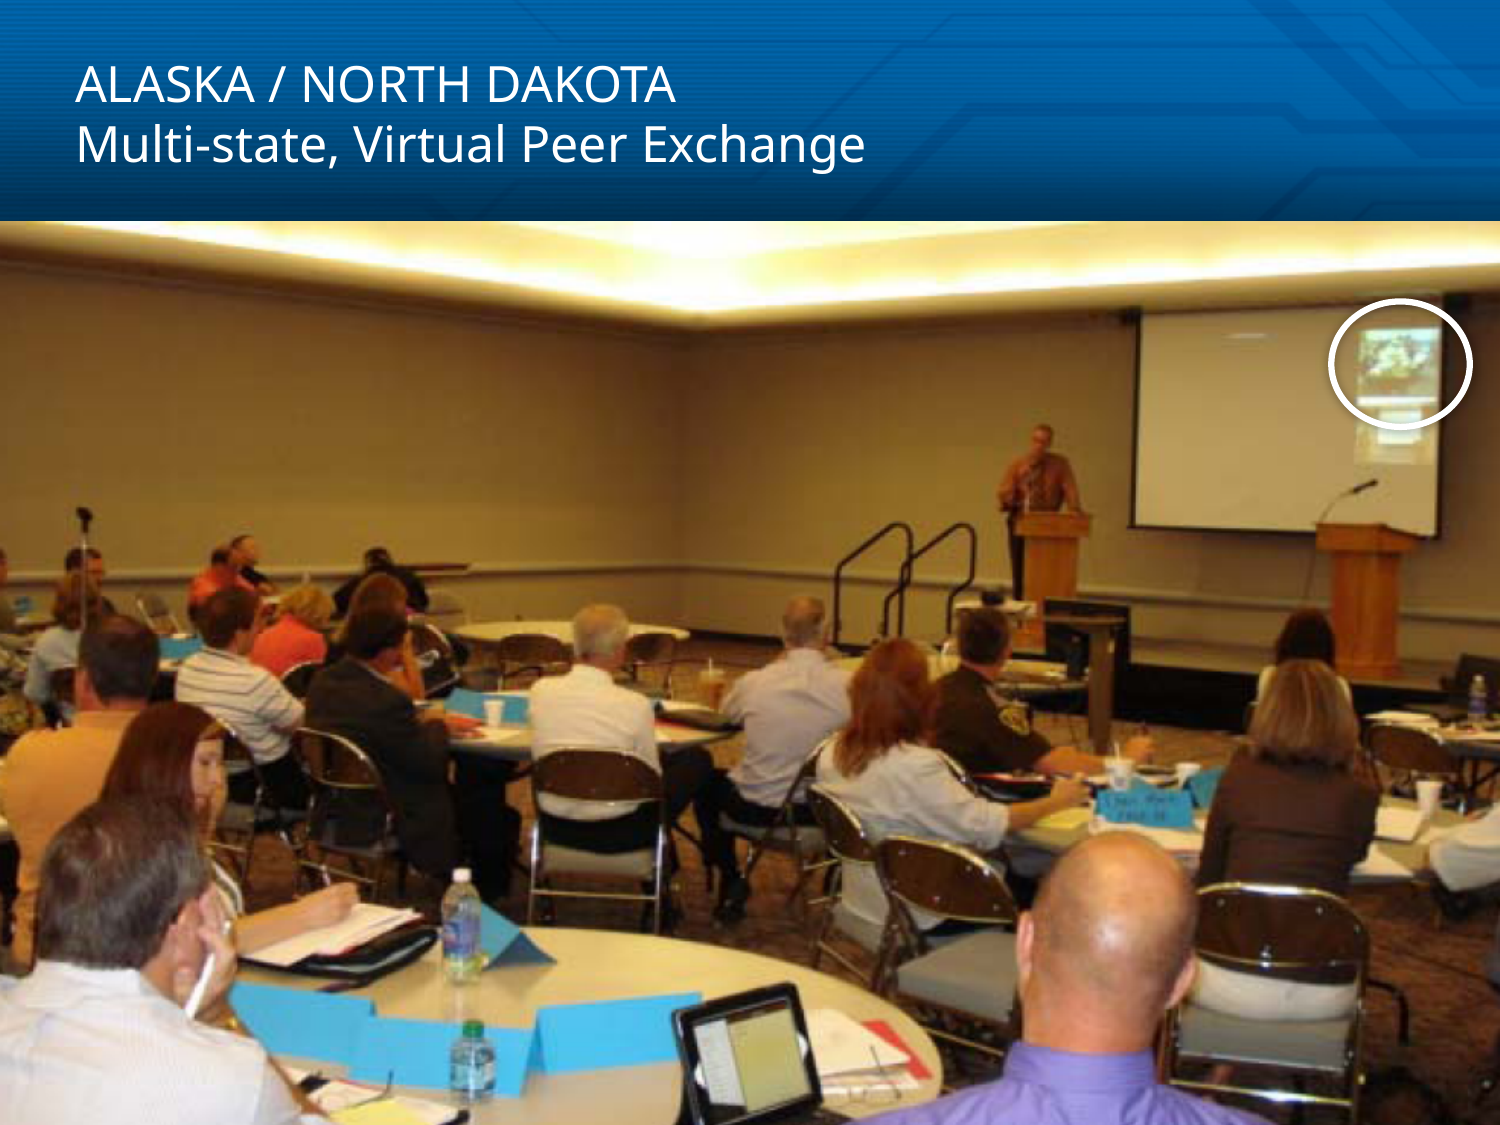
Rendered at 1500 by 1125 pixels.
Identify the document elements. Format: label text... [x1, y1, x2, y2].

title ALASKA / NORTH DAKOTA Multi-state, Virtual Peer Exchange [75, 46, 1395, 179]
picture [0, 0, 1500, 1125]
